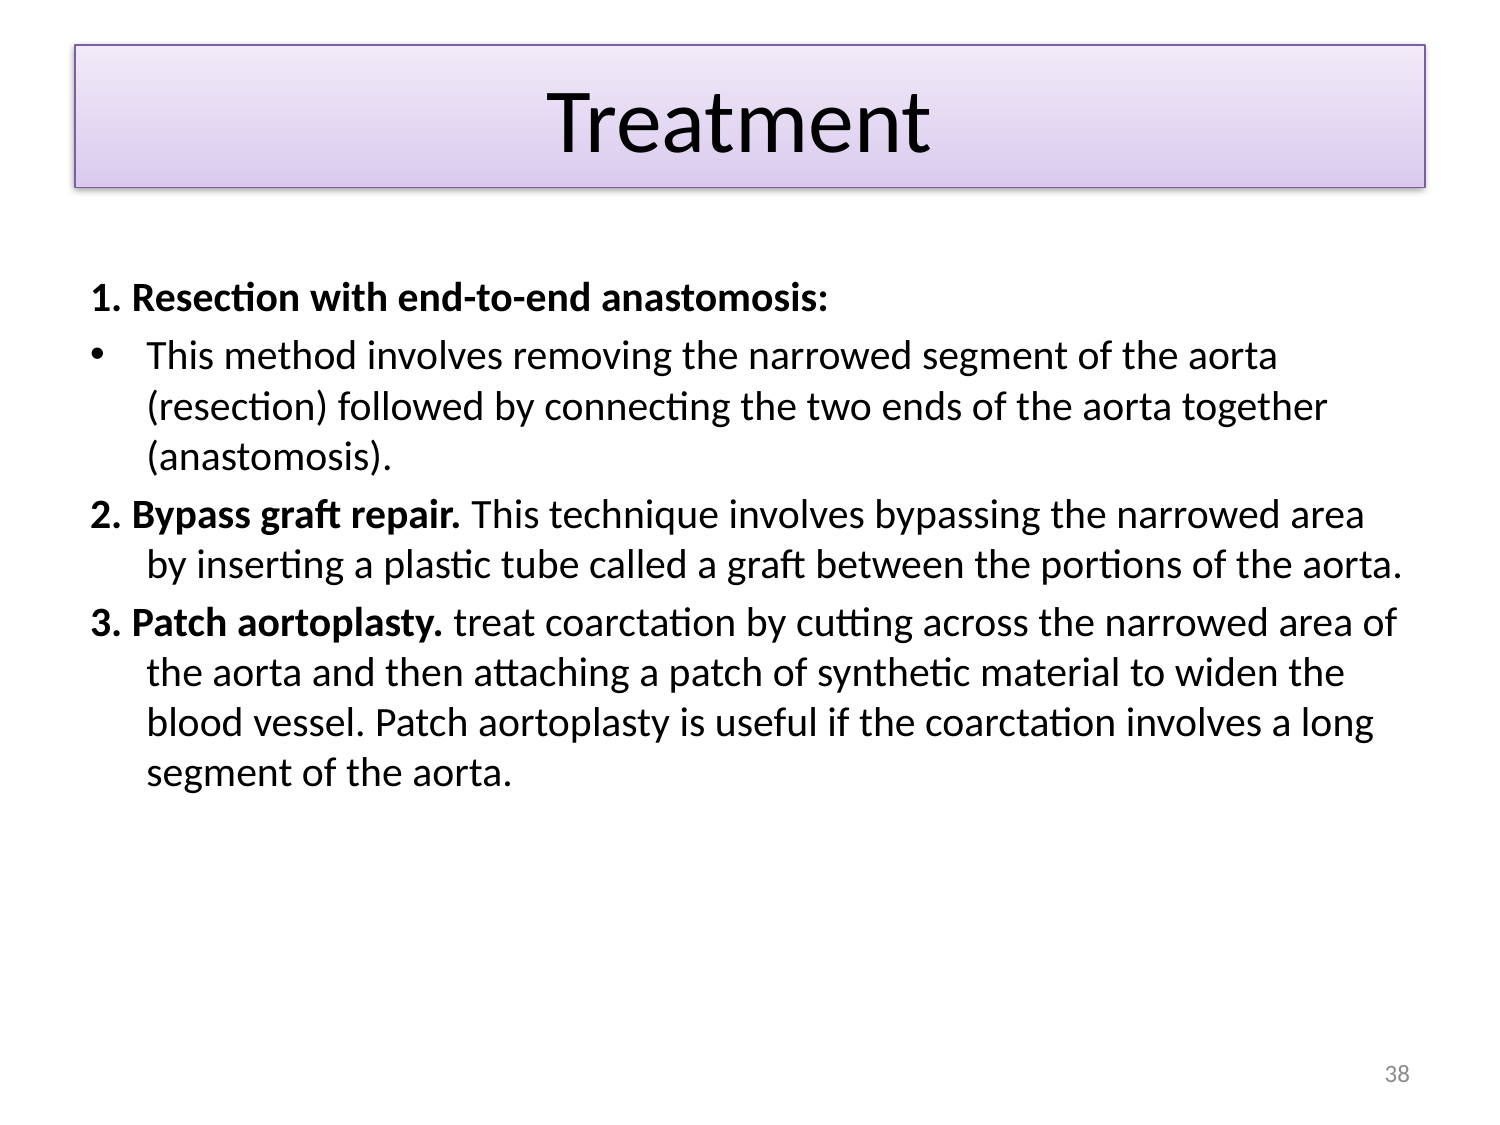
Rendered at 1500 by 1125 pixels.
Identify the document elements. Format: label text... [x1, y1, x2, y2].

list 1. Resection with end-to-end anastomosis: This method involves removing the narrowed segment of the aorta (resection) followed by connecting the two ends of the aorta together (anastomosis). 2. Bypass graft repair. This technique involves bypassing the narrowed area by inserting a plastic tube called a graft between the portions of the aorta. 3. Patch aortoplasty. treat coarctation by cutting across the narrowed area of the aorta and then attaching a patch of synthetic material to widen the blood vessel. Patch aortoplasty is useful if the coarctation involves a long segment of the aorta. [75, 262, 1425, 1005]
slide_number 38 [1074, 1042, 1425, 1103]
title Treatment [74, 44, 1426, 188]
